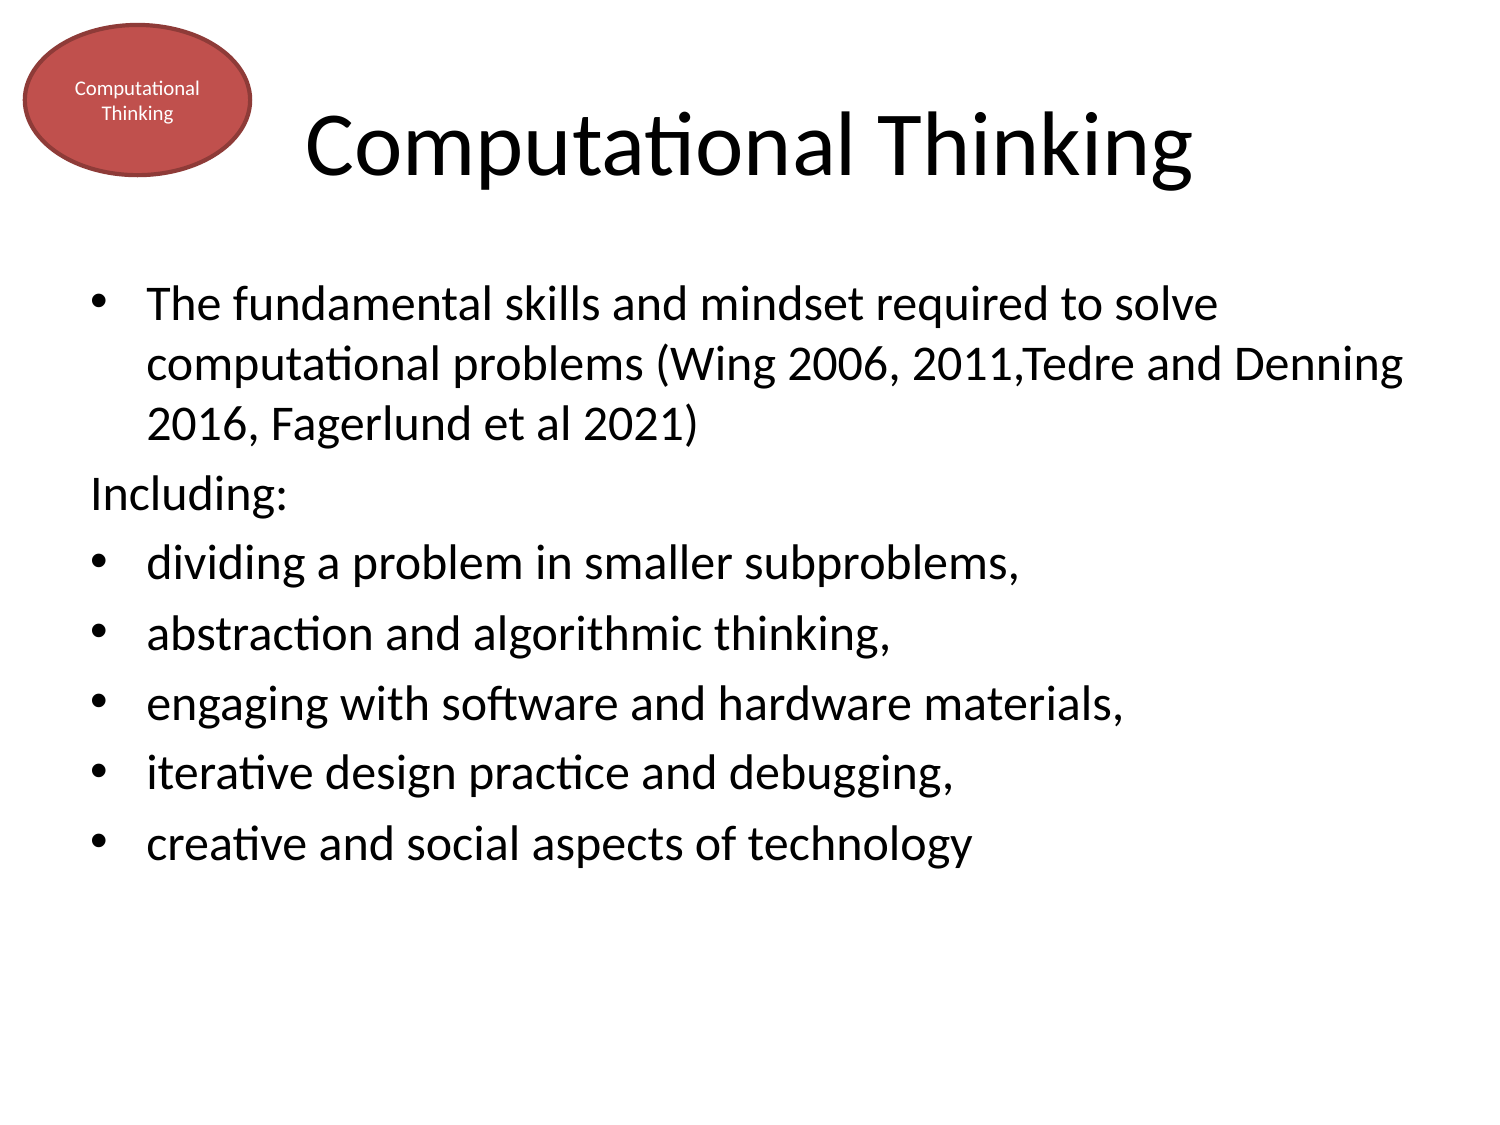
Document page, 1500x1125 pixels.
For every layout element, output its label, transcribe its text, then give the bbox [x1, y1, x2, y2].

text_box Computational Thinking [22, 22, 253, 178]
list The fundamental skills and mindset required to solve computational problems (Wing 2006, 2011,Tedre and Denning 2016, Fagerlund et al 2021) Including: dividing a problem in smaller subproblems, abstraction and algorithmic thinking, engaging with software and hardware materials, iterative design practice and debugging, creative and social aspects of technology [75, 262, 1425, 1005]
title Computational Thinking [75, 45, 1425, 233]
